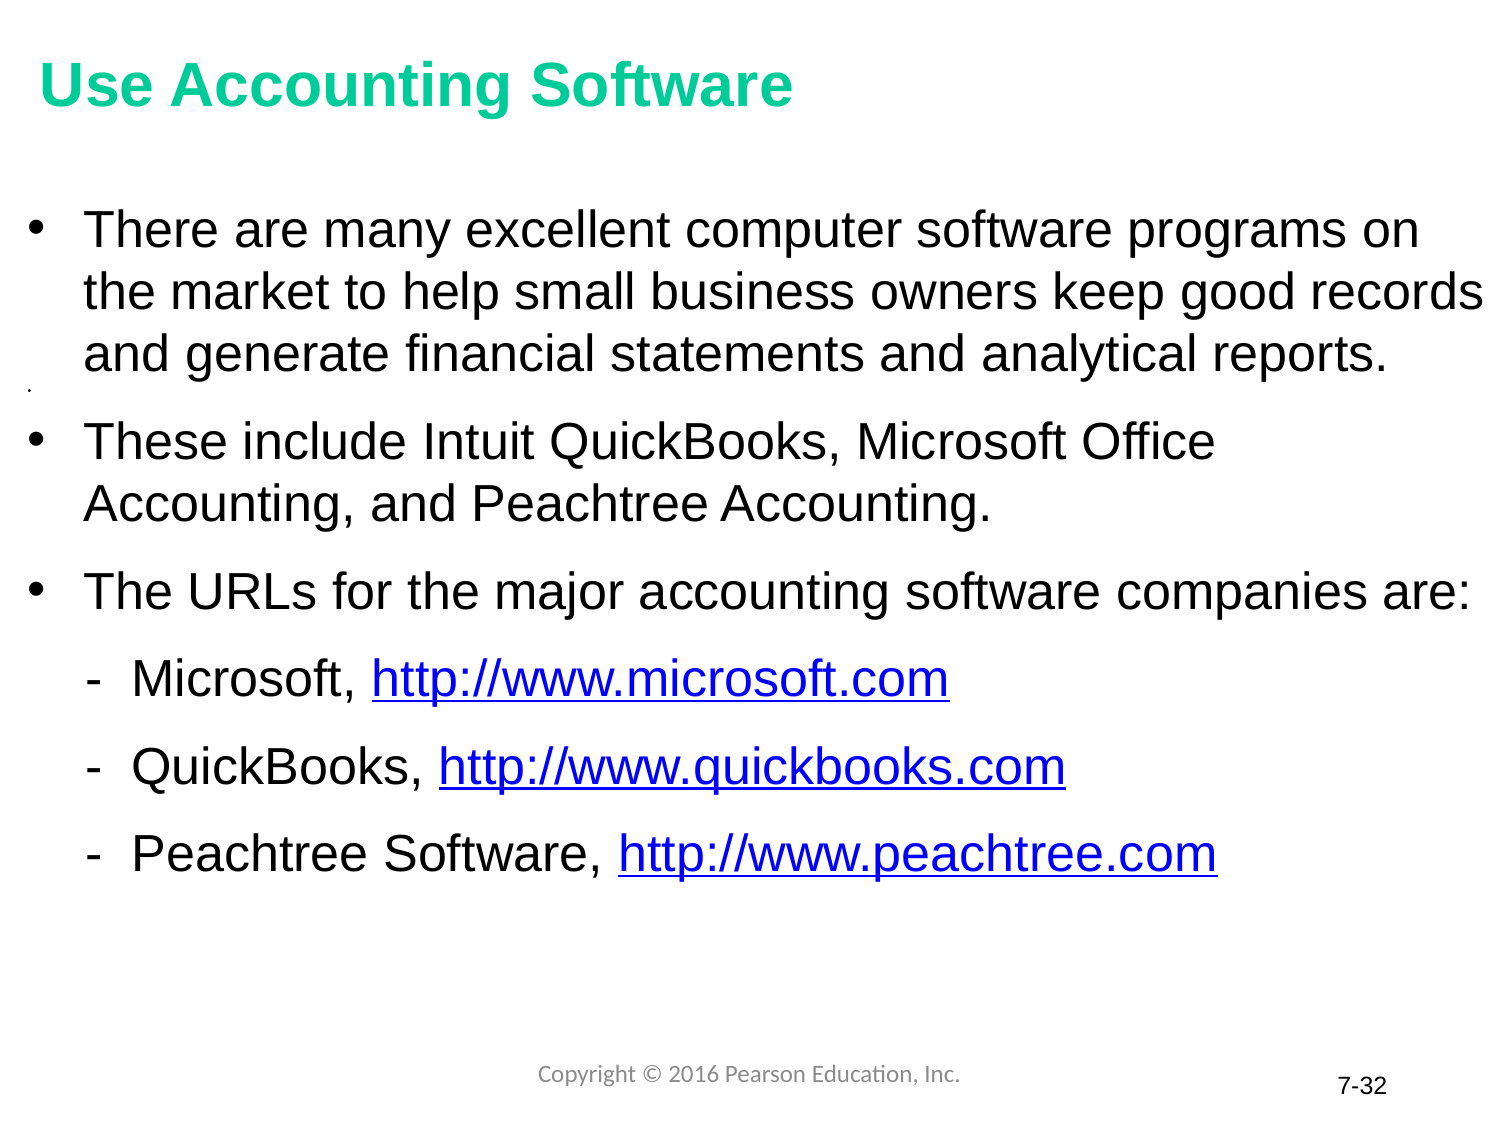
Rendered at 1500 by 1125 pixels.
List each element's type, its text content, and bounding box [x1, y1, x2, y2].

title Use Accounting Software [24, 0, 1375, 175]
list There are many excellent computer software programs on the market to help small business owners keep good records and generate financial statements and analytical reports. These include Intuit QuickBooks, Microsoft Office Accounting, and Peachtree Accounting. The URLs for the major accounting software companies are: - Microsoft, http://www.microsoft.com - QuickBooks, http://www.quickbooks.com - Peachtree Software, http://www.peachtree.com [12, 187, 1500, 1013]
footer Copyright © 2016 Pearson Education, Inc. [512, 1042, 988, 1103]
